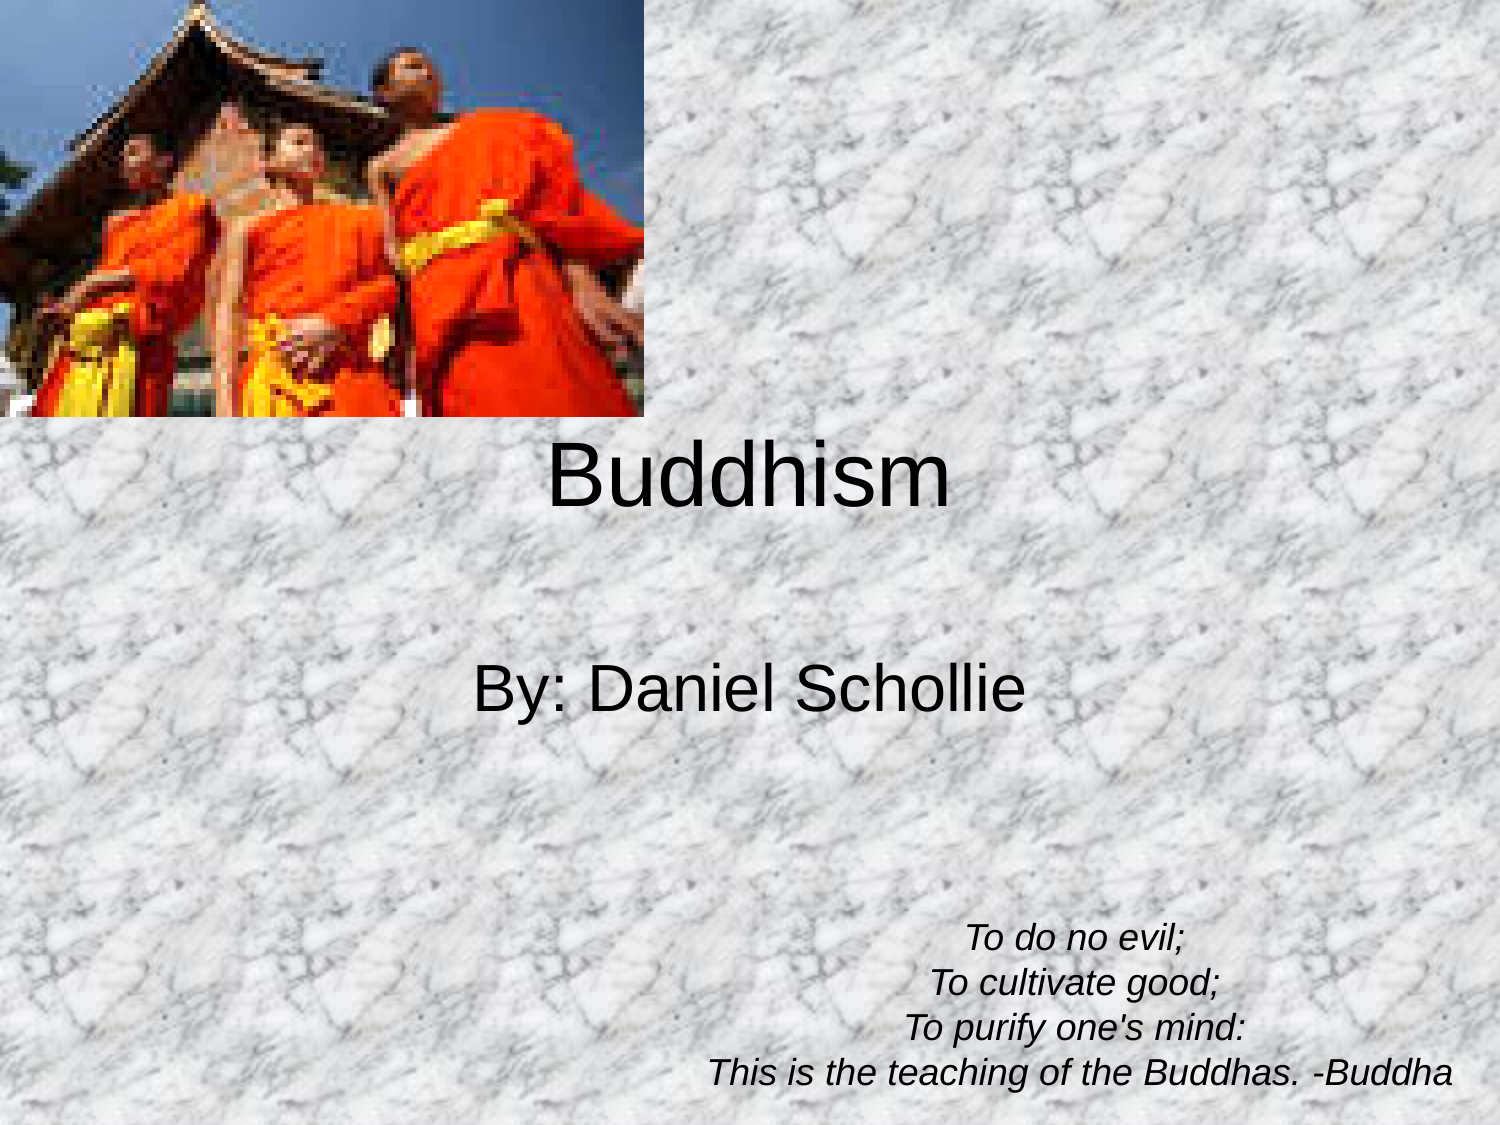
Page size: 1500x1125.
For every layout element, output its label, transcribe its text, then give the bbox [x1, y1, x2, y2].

text_box To do no evil; To cultivate good; To purify one's mind: This is the teaching of the Buddhas. -Buddha [690, 905, 1469, 1100]
subtitle By: Daniel Schollie [224, 637, 1276, 926]
title Buddhism [112, 349, 1388, 591]
picture [0, 0, 1500, 1125]
